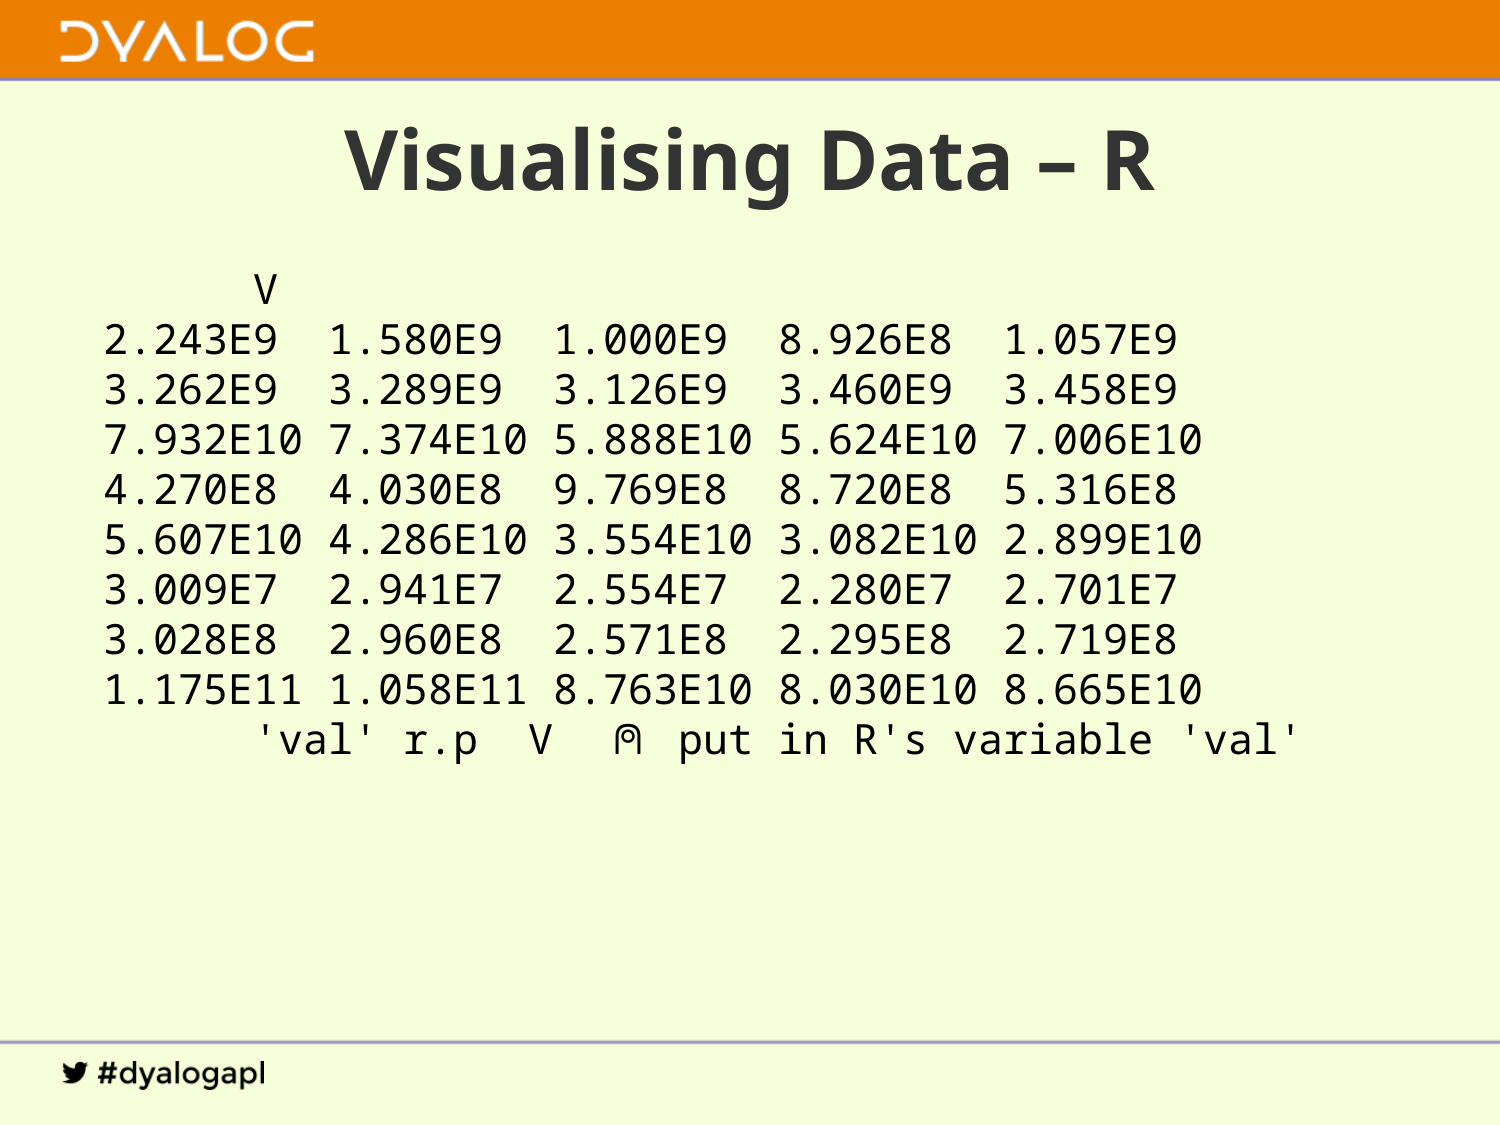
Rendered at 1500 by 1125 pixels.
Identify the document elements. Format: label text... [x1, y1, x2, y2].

picture [0, 0, 1500, 1125]
subtitle V 2.243E9 1.580E9 1.000E9 8.926E8 1.057E9 3.262E9 3.289E9 3.126E9 3.460E9 3.458E9 7.932E10 7.374E10 5.888E10 5.624E10 7.006E10 4.270E8 4.030E8 9.769E8 8.720E8 5.316E8 5.607E10 4.286E10 3.554E10 3.082E10 2.899E10 3.009E7 2.941E7 2.554E7 2.280E7 2.701E7 3.028E8 2.960E8 2.571E8 2.295E8 2.719E8 1.175E11 1.058E11 8.763E10 8.030E10 8.665E10 'val' r.p V ⍝ put in R's variable 'val' [88, 255, 1436, 925]
title Visualising Data – R [112, 99, 1388, 268]
